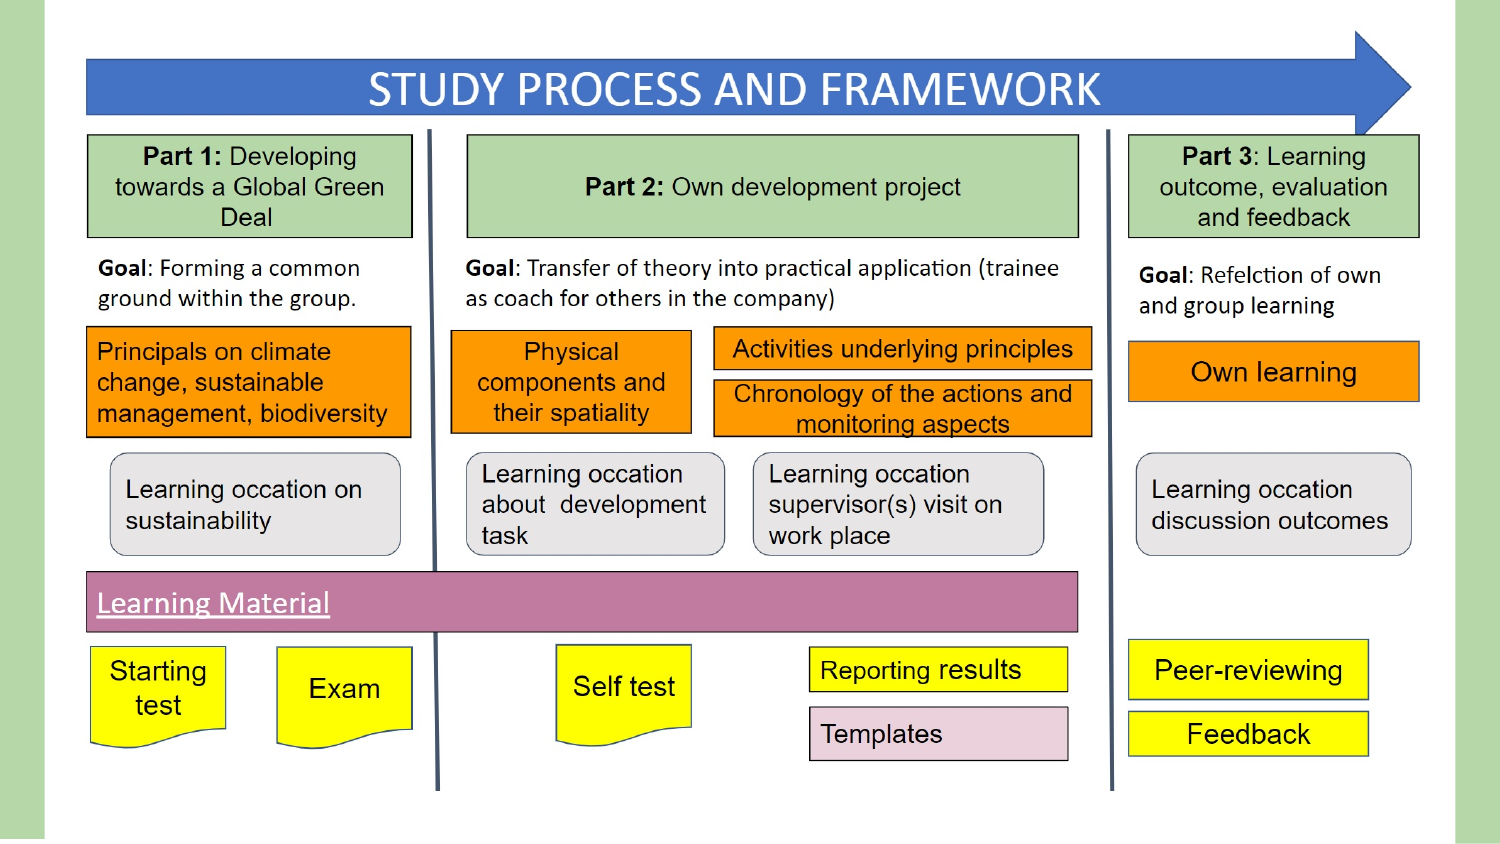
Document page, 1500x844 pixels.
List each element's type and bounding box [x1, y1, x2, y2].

text_box [1455, 0, 1500, 844]
picture [69, 24, 1431, 791]
text_box [0, 0, 45, 839]
